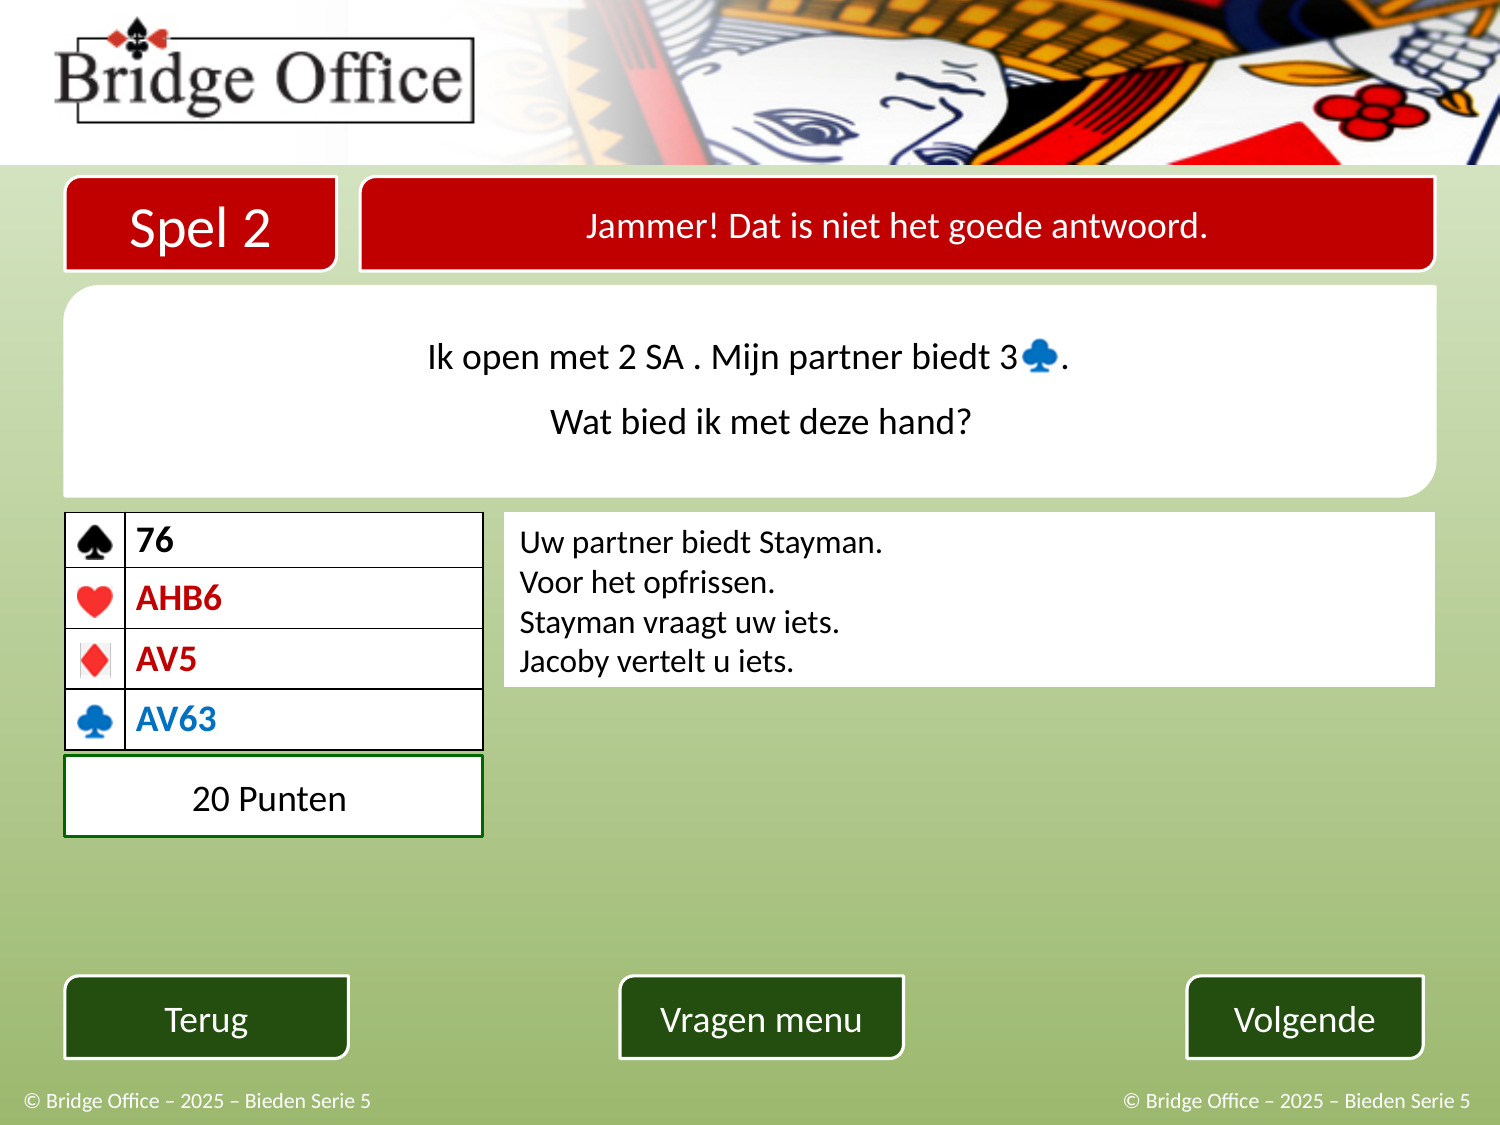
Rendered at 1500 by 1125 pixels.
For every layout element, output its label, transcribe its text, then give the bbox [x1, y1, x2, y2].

text_box Jammer! Dat is niet het goede antwoord. [358, 179, 1437, 273]
table_header 76 [126, 513, 482, 567]
table_cell [66, 629, 124, 688]
text_box © Bridge Office – 2025 – Bieden Serie 5 [1107, 1079, 1500, 1121]
picture [77, 585, 114, 618]
table_cell AV63 [126, 690, 482, 749]
text_box Terug [63, 974, 350, 1061]
picture [1022, 338, 1059, 374]
table_cell [66, 690, 124, 749]
text_box 20 Punten [63, 754, 484, 838]
text_box Spel 2 [63, 179, 339, 273]
text_box Ik open met 2 SA . Mijn partner biedt 3 . [394, 324, 1104, 385]
picture [77, 524, 114, 561]
table_cell AV5 [126, 629, 482, 688]
text_box Vragen menu [618, 974, 906, 1061]
picture [0, 0, 1500, 166]
text_box Wat bied ik met deze hand? [528, 389, 995, 450]
text_box Volgende [1185, 974, 1425, 1061]
table_cell [66, 568, 124, 628]
table_header [66, 513, 124, 567]
table_cell AHB6 [126, 568, 482, 628]
text_box [63, 284, 1437, 498]
picture [77, 703, 114, 740]
text_box © Bridge Office – 2025 – Bieden Serie 5 [8, 1079, 393, 1121]
picture [77, 643, 114, 679]
text_box Uw partner biedt Stayman. Voor het opfrissen. Stayman vraagt uw iets. Jacoby vertelt u iets. [504, 512, 1435, 687]
